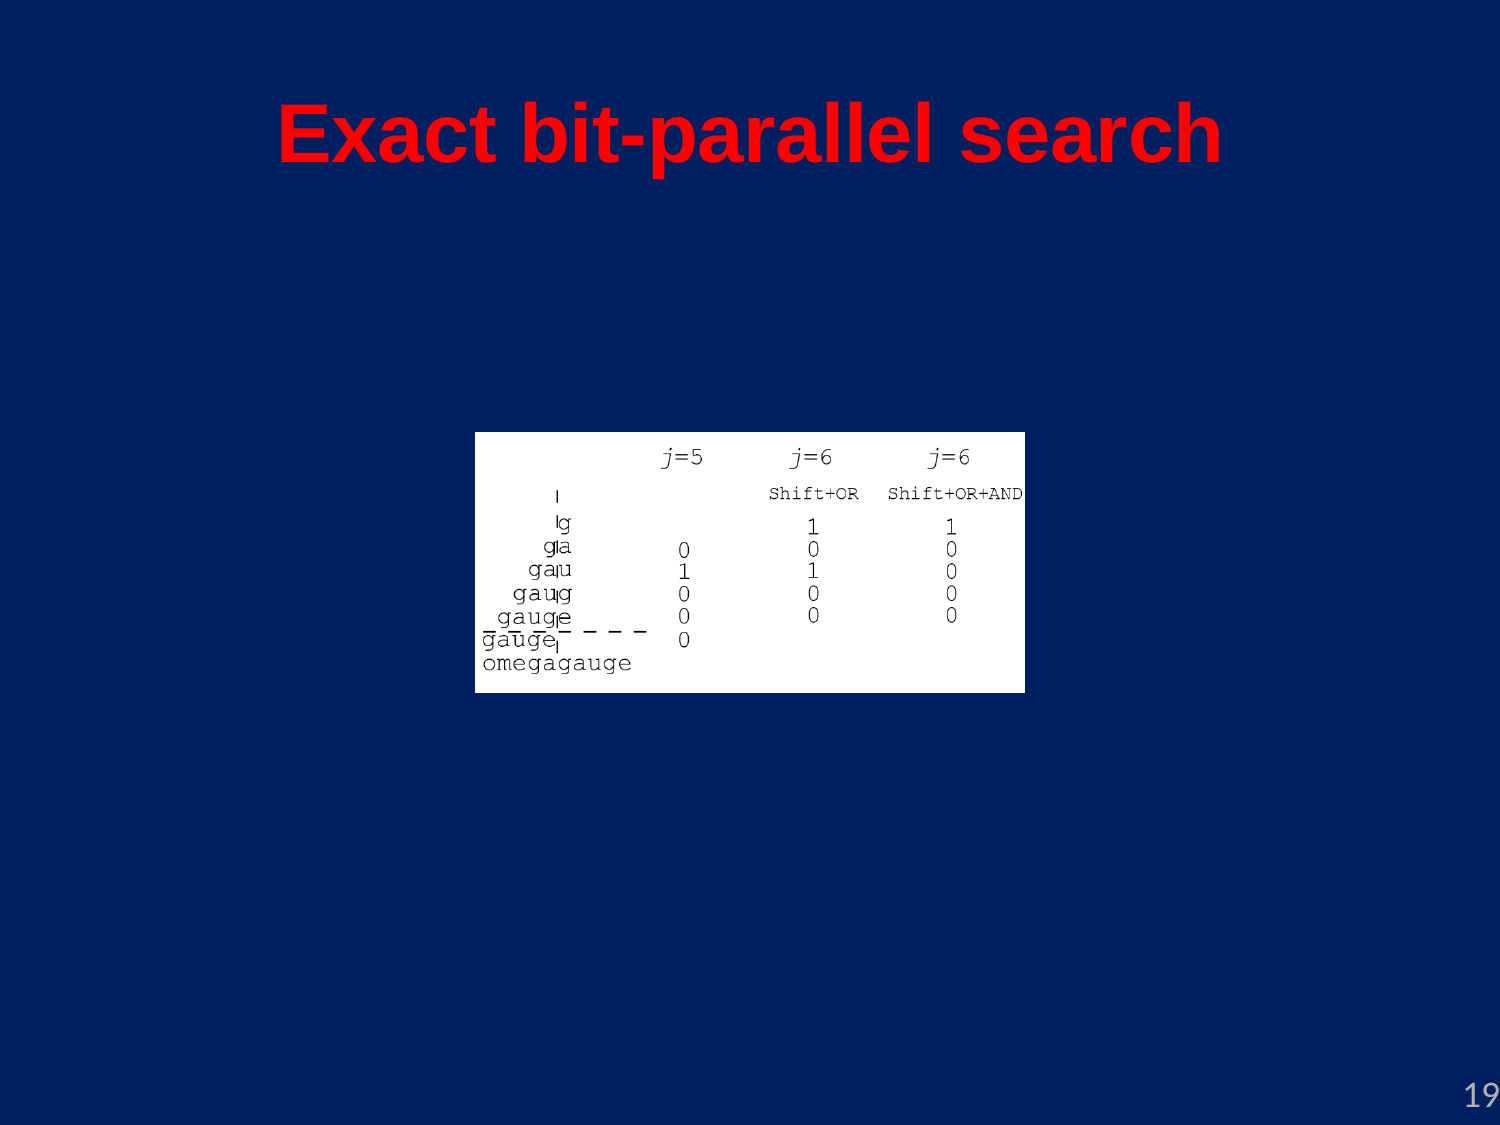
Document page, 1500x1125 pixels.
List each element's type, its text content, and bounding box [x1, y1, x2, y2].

slide_number 19 [1437, 1069, 1500, 1125]
title Exact bit-parallel search [44, 53, 1456, 267]
picture [475, 432, 1025, 693]
